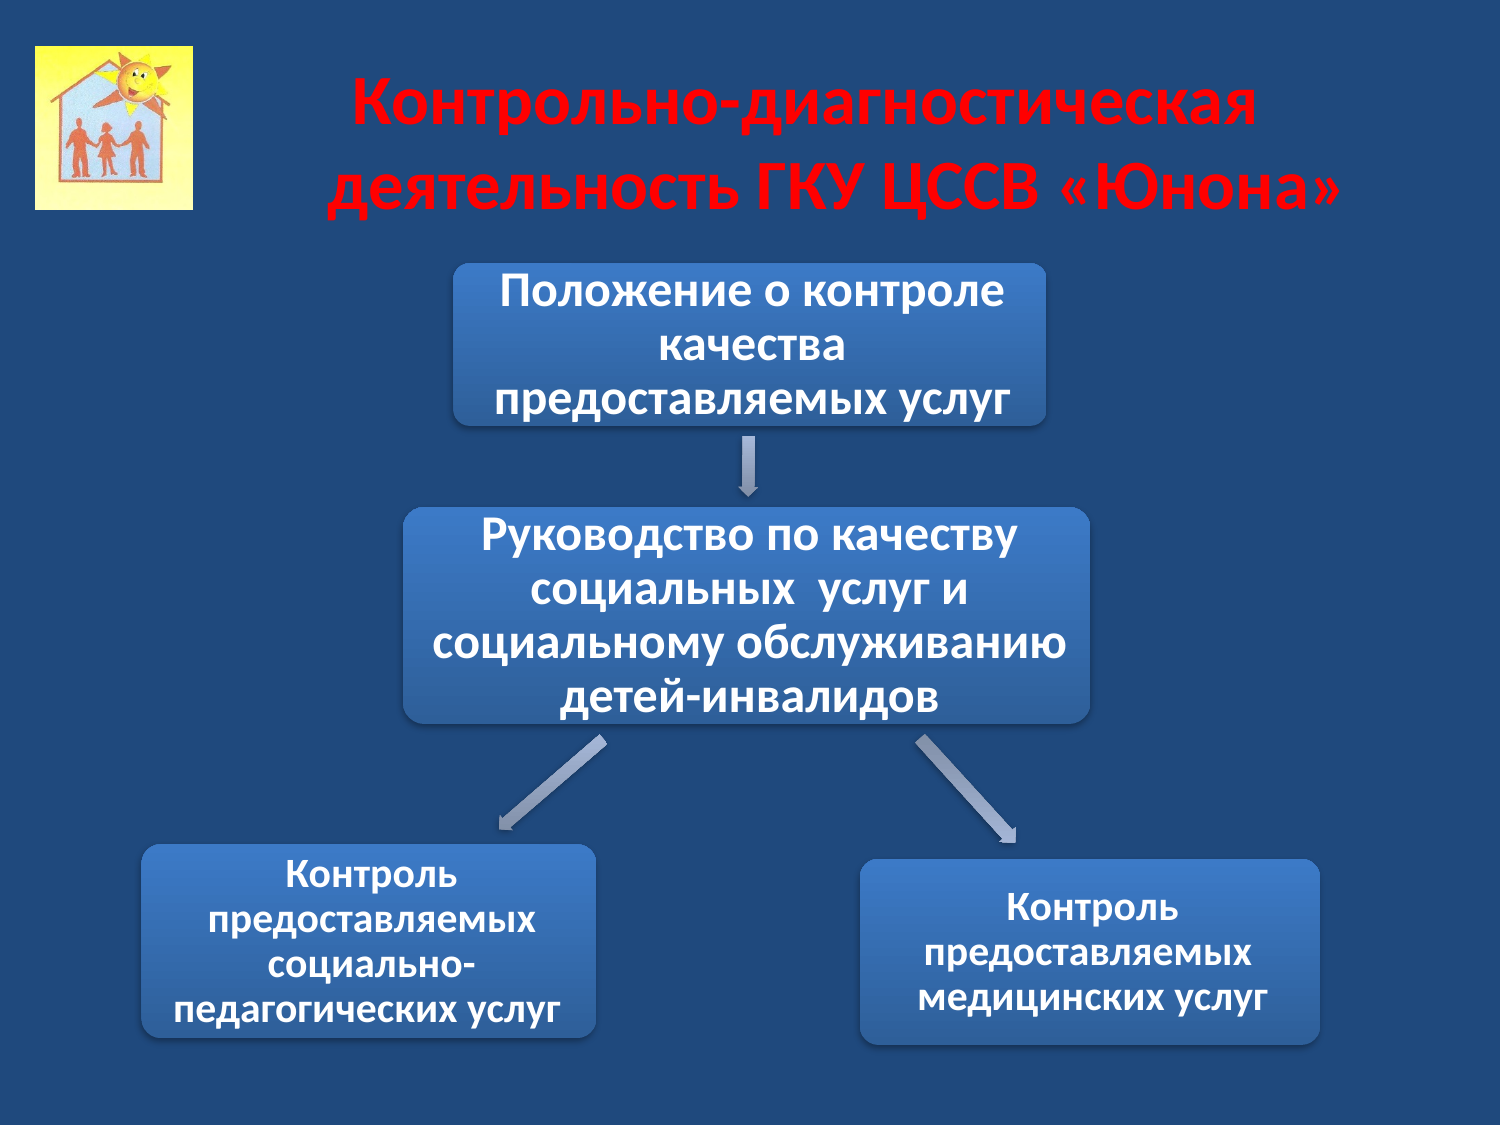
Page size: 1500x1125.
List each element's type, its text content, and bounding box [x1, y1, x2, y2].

title Контрольно-диагностическая деятельность ГКУ ЦССВ «Юнона» [210, 44, 1466, 233]
picture [34, 46, 193, 211]
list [74, 262, 1426, 1091]
